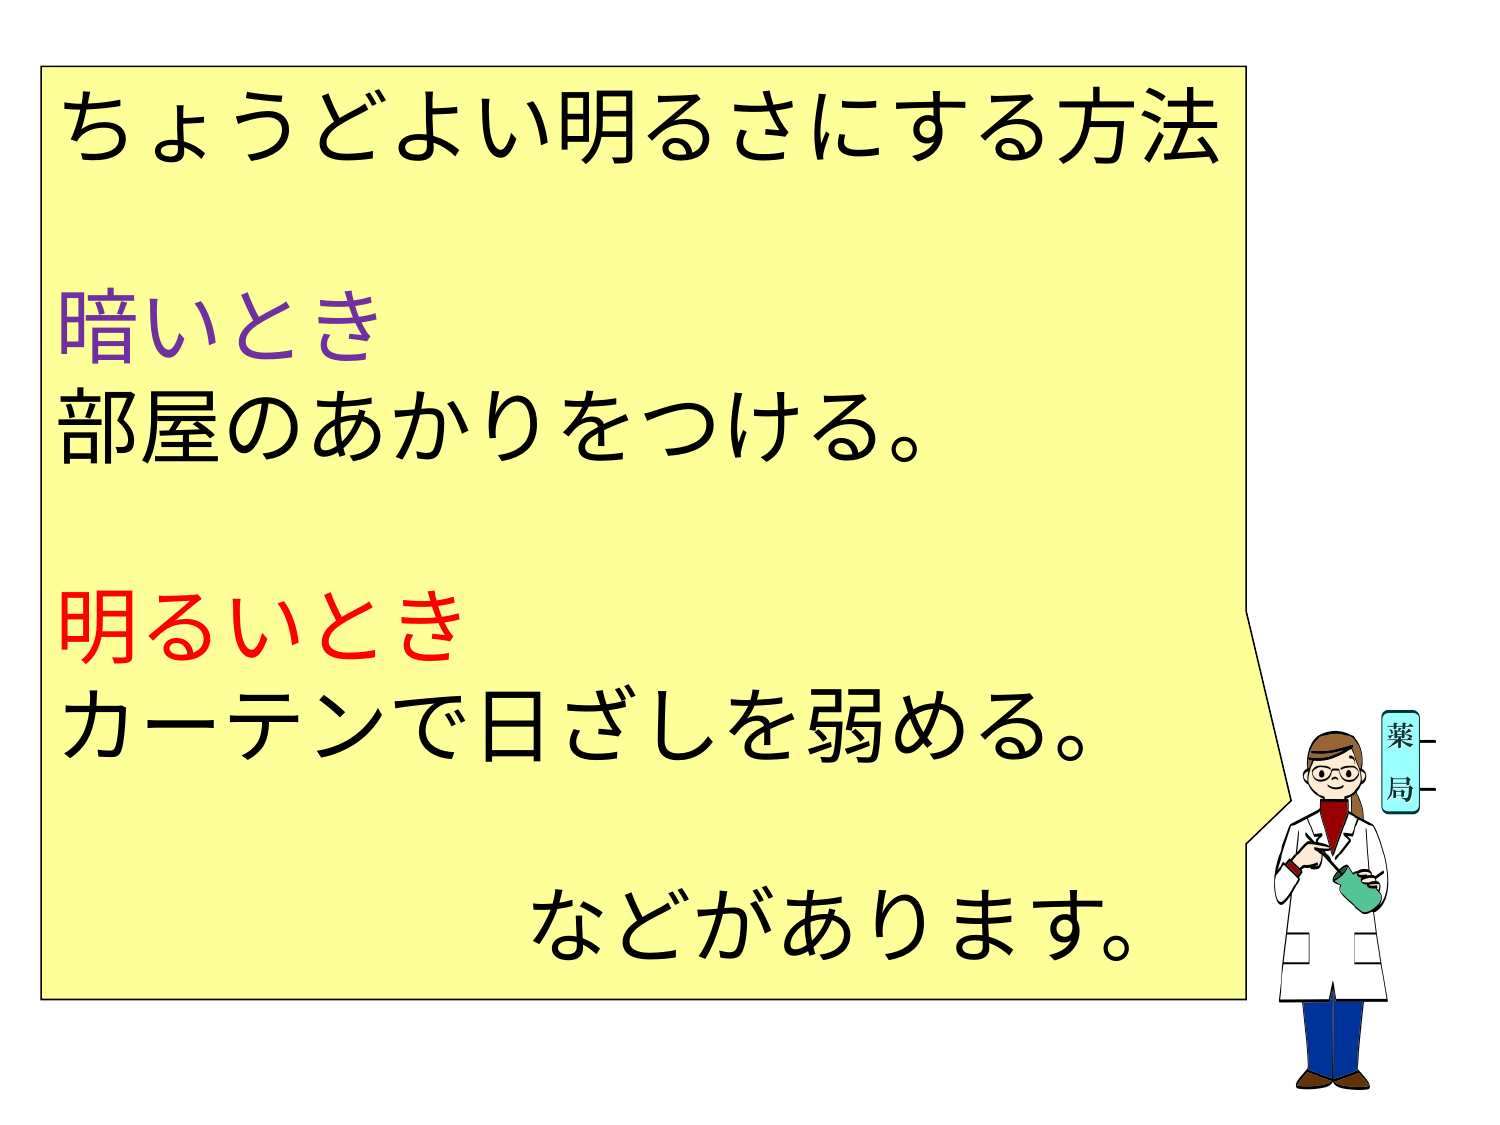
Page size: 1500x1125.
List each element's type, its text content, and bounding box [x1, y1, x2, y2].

picture [1209, 705, 1500, 1094]
text_box ちょうどよい明るさにする方法 暗いとき 部屋のあかりをつける。 明るいとき カーテンで日ざしを弱める。 などがあります。 [41, 66, 1269, 1000]
